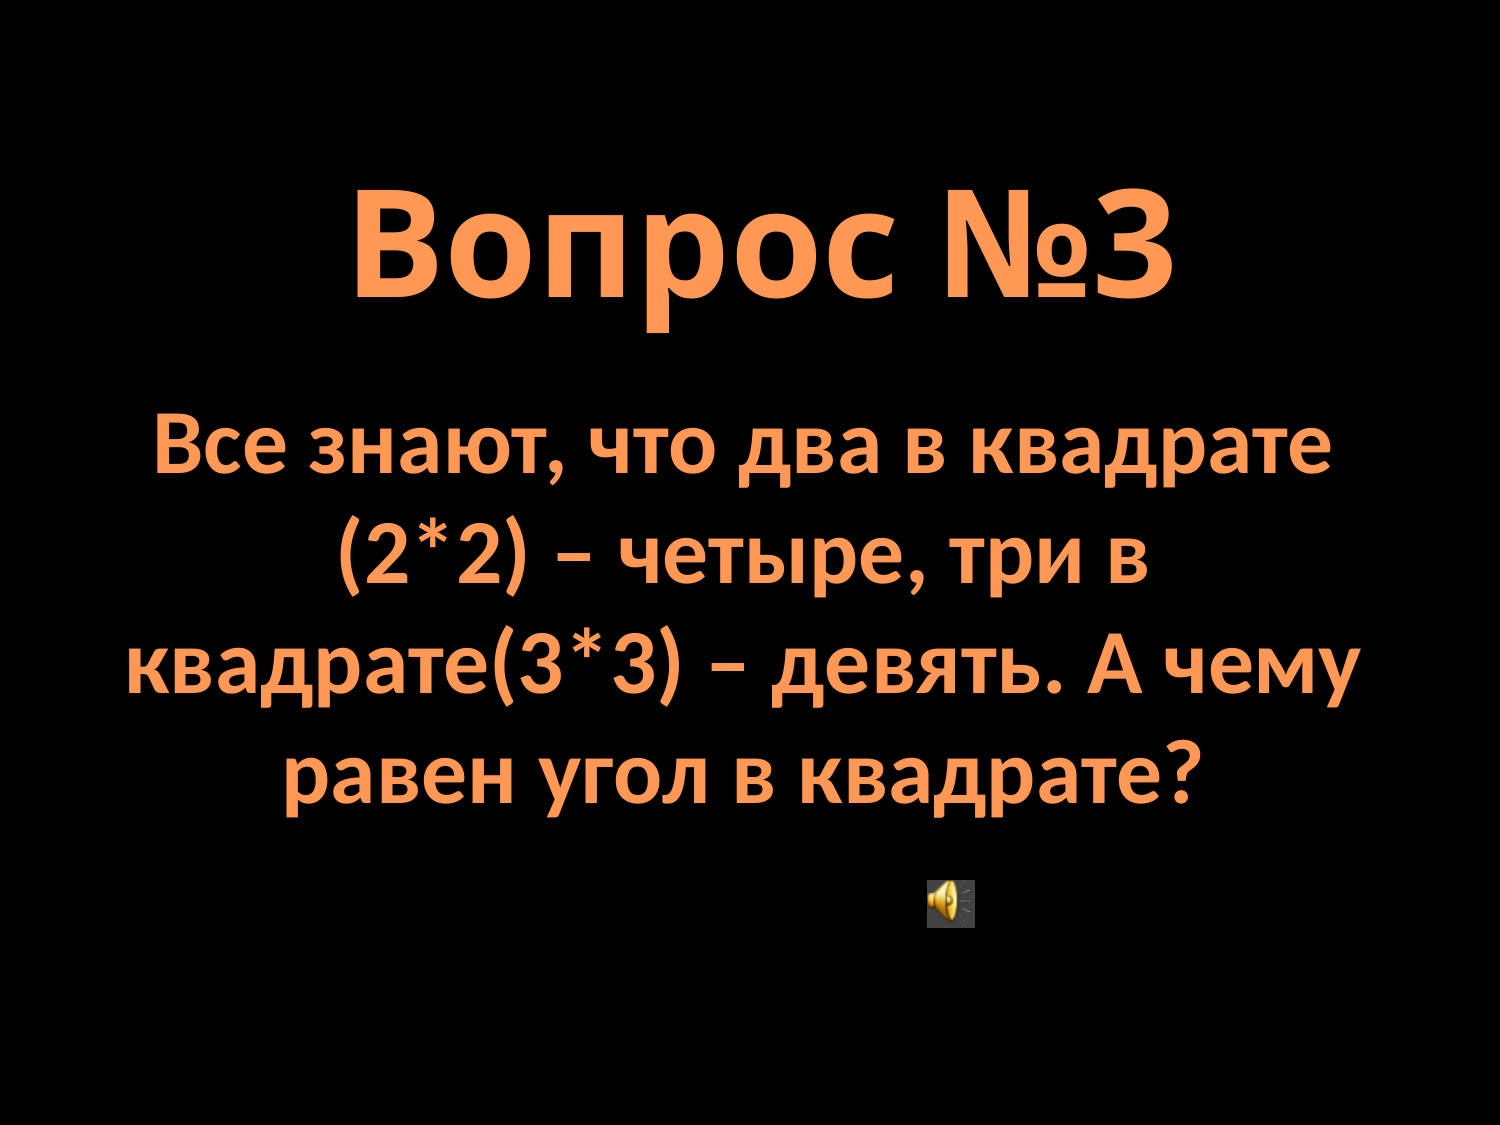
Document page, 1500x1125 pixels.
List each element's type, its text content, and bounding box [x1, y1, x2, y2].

picture [925, 878, 977, 930]
text_box Все знают, что два в квадрате (2*2) – четыре, три в квадрате(3*3) – девять. А чему равен угол в квадрате? [93, 374, 1395, 830]
text_box Вопрос №3 [128, 140, 1395, 336]
